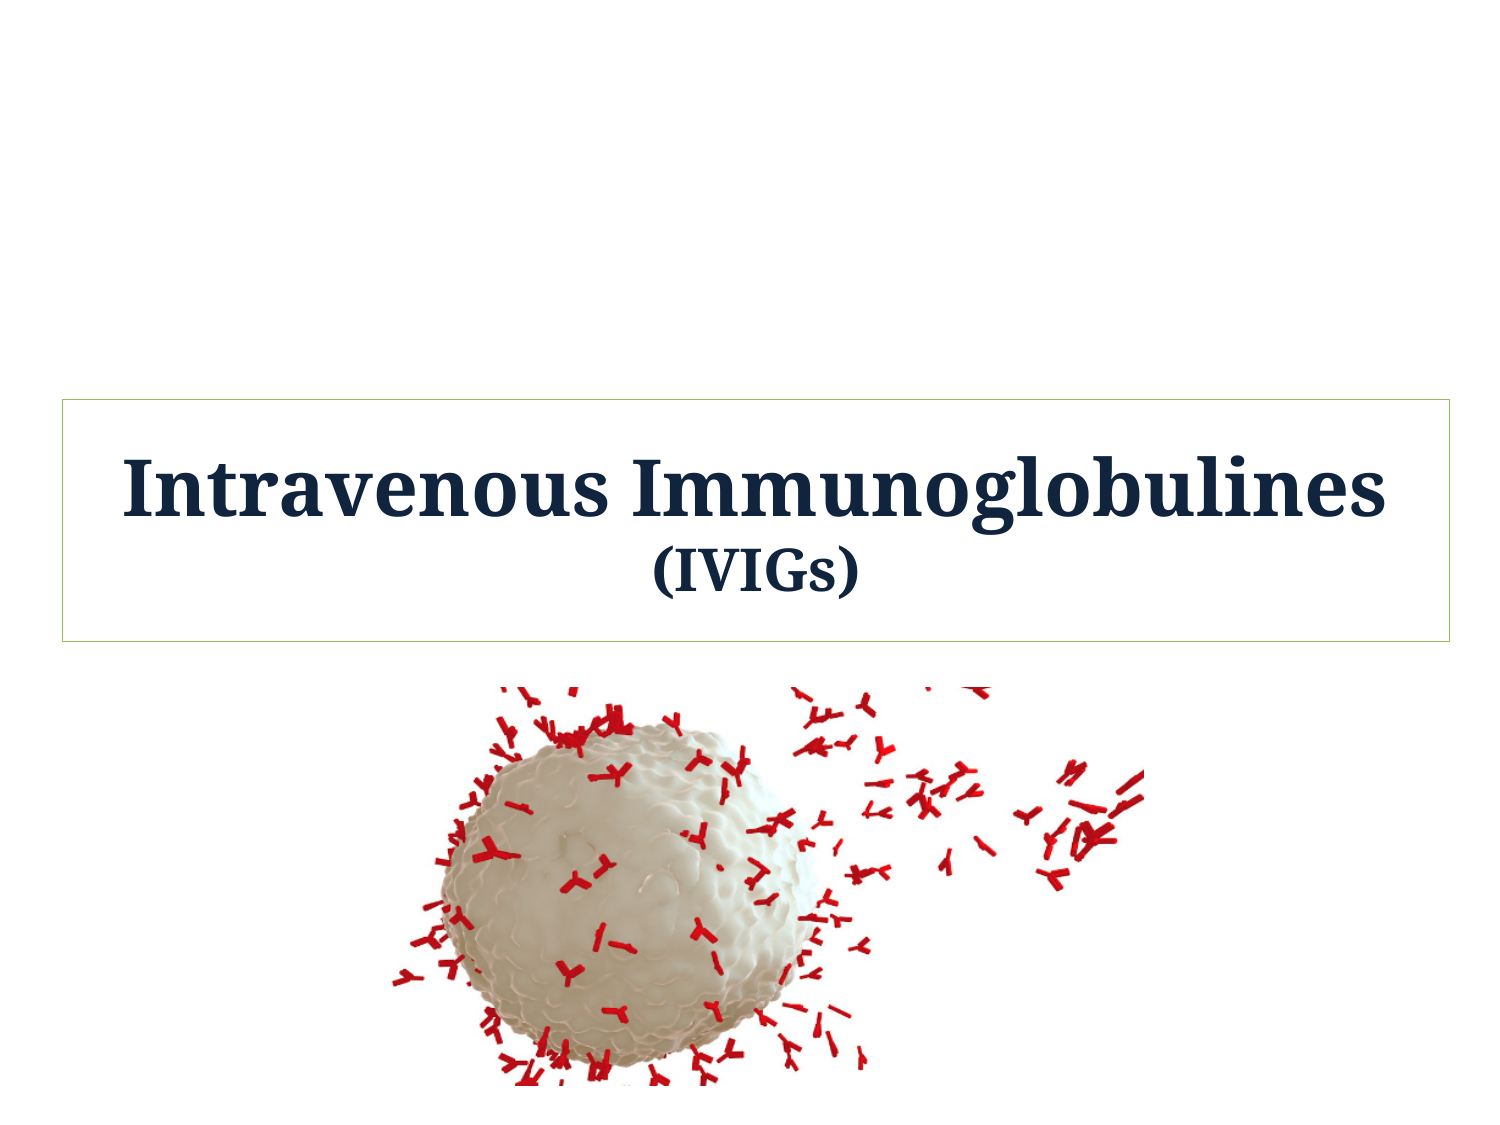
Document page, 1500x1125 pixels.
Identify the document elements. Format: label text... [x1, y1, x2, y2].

title Intravenous Immunoglobulines (IVIGs) [62, 399, 1450, 642]
picture [387, 687, 1144, 1086]
